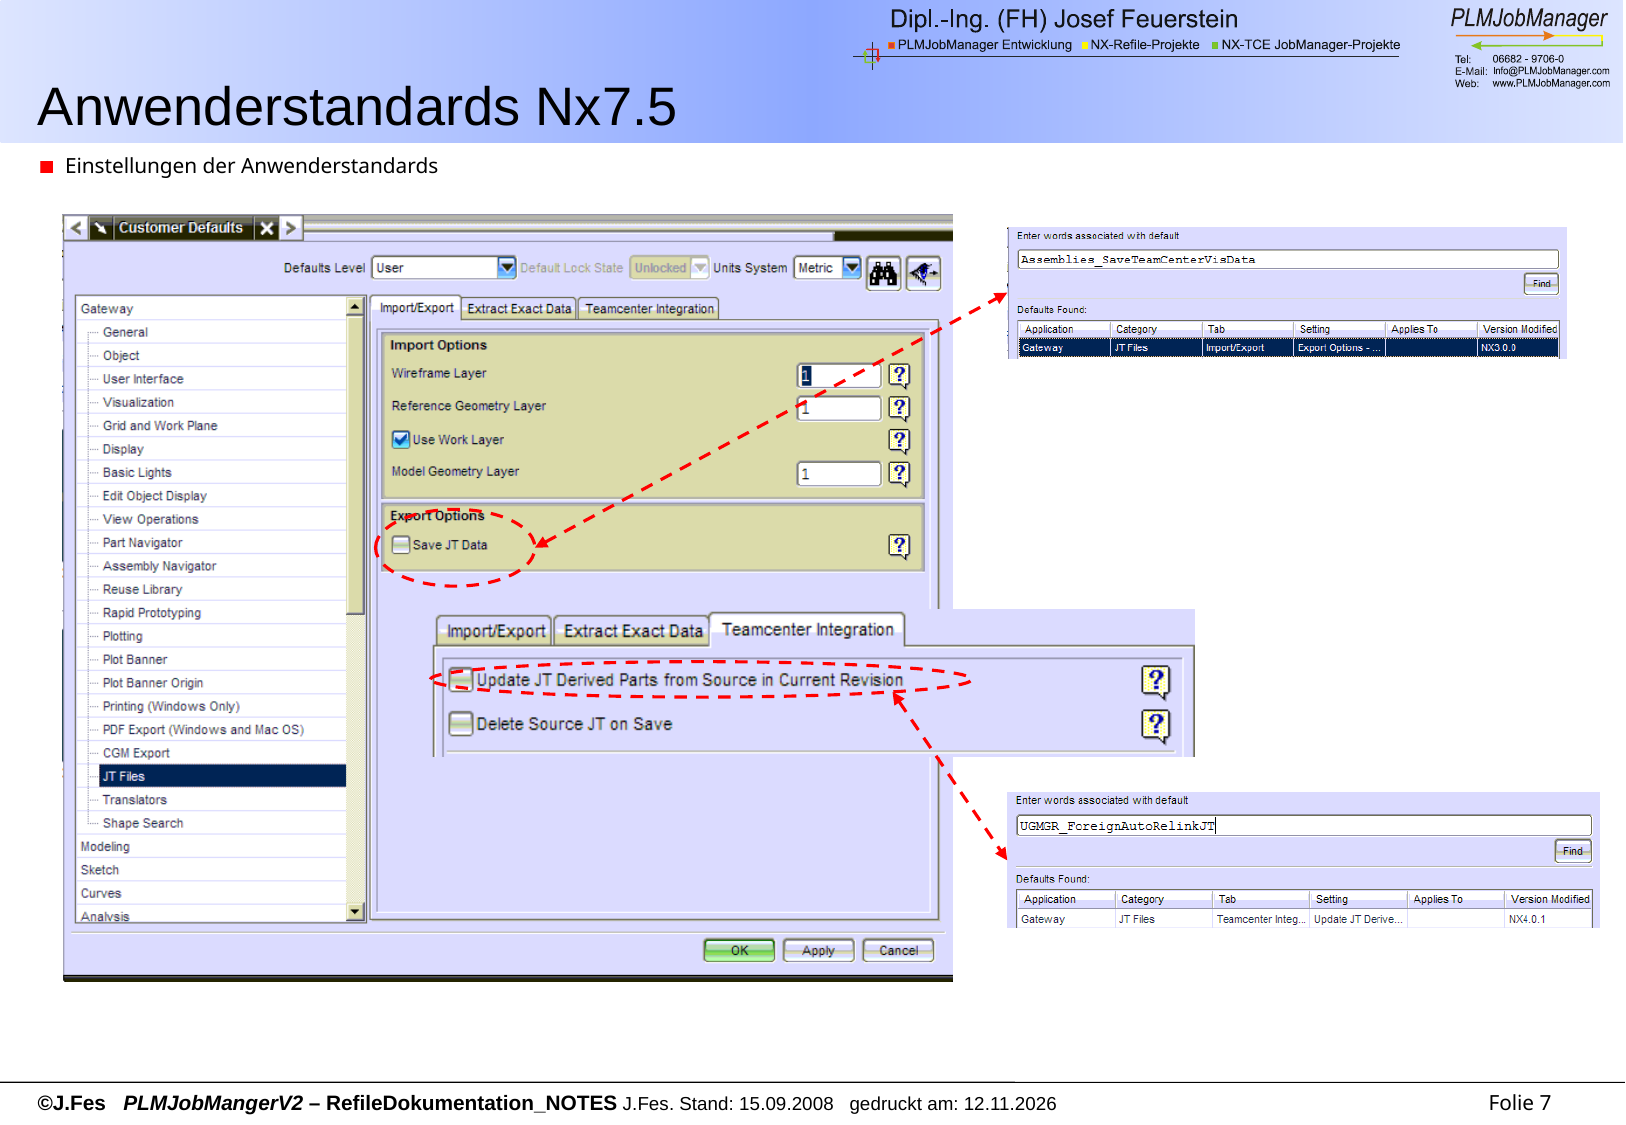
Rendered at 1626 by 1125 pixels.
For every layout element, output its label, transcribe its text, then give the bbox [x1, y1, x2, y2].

picture [1006, 227, 1568, 359]
picture [62, 213, 1195, 982]
title Anwenderstandards Nx7.5 [21, 64, 1439, 143]
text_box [865, 718, 1035, 834]
picture [1007, 792, 1600, 929]
slide_number Folie 7 [1228, 1081, 1568, 1125]
picture [37, 158, 53, 173]
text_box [534, 292, 1008, 548]
list Einstellungen der Anwenderstandards [21, 152, 1600, 182]
